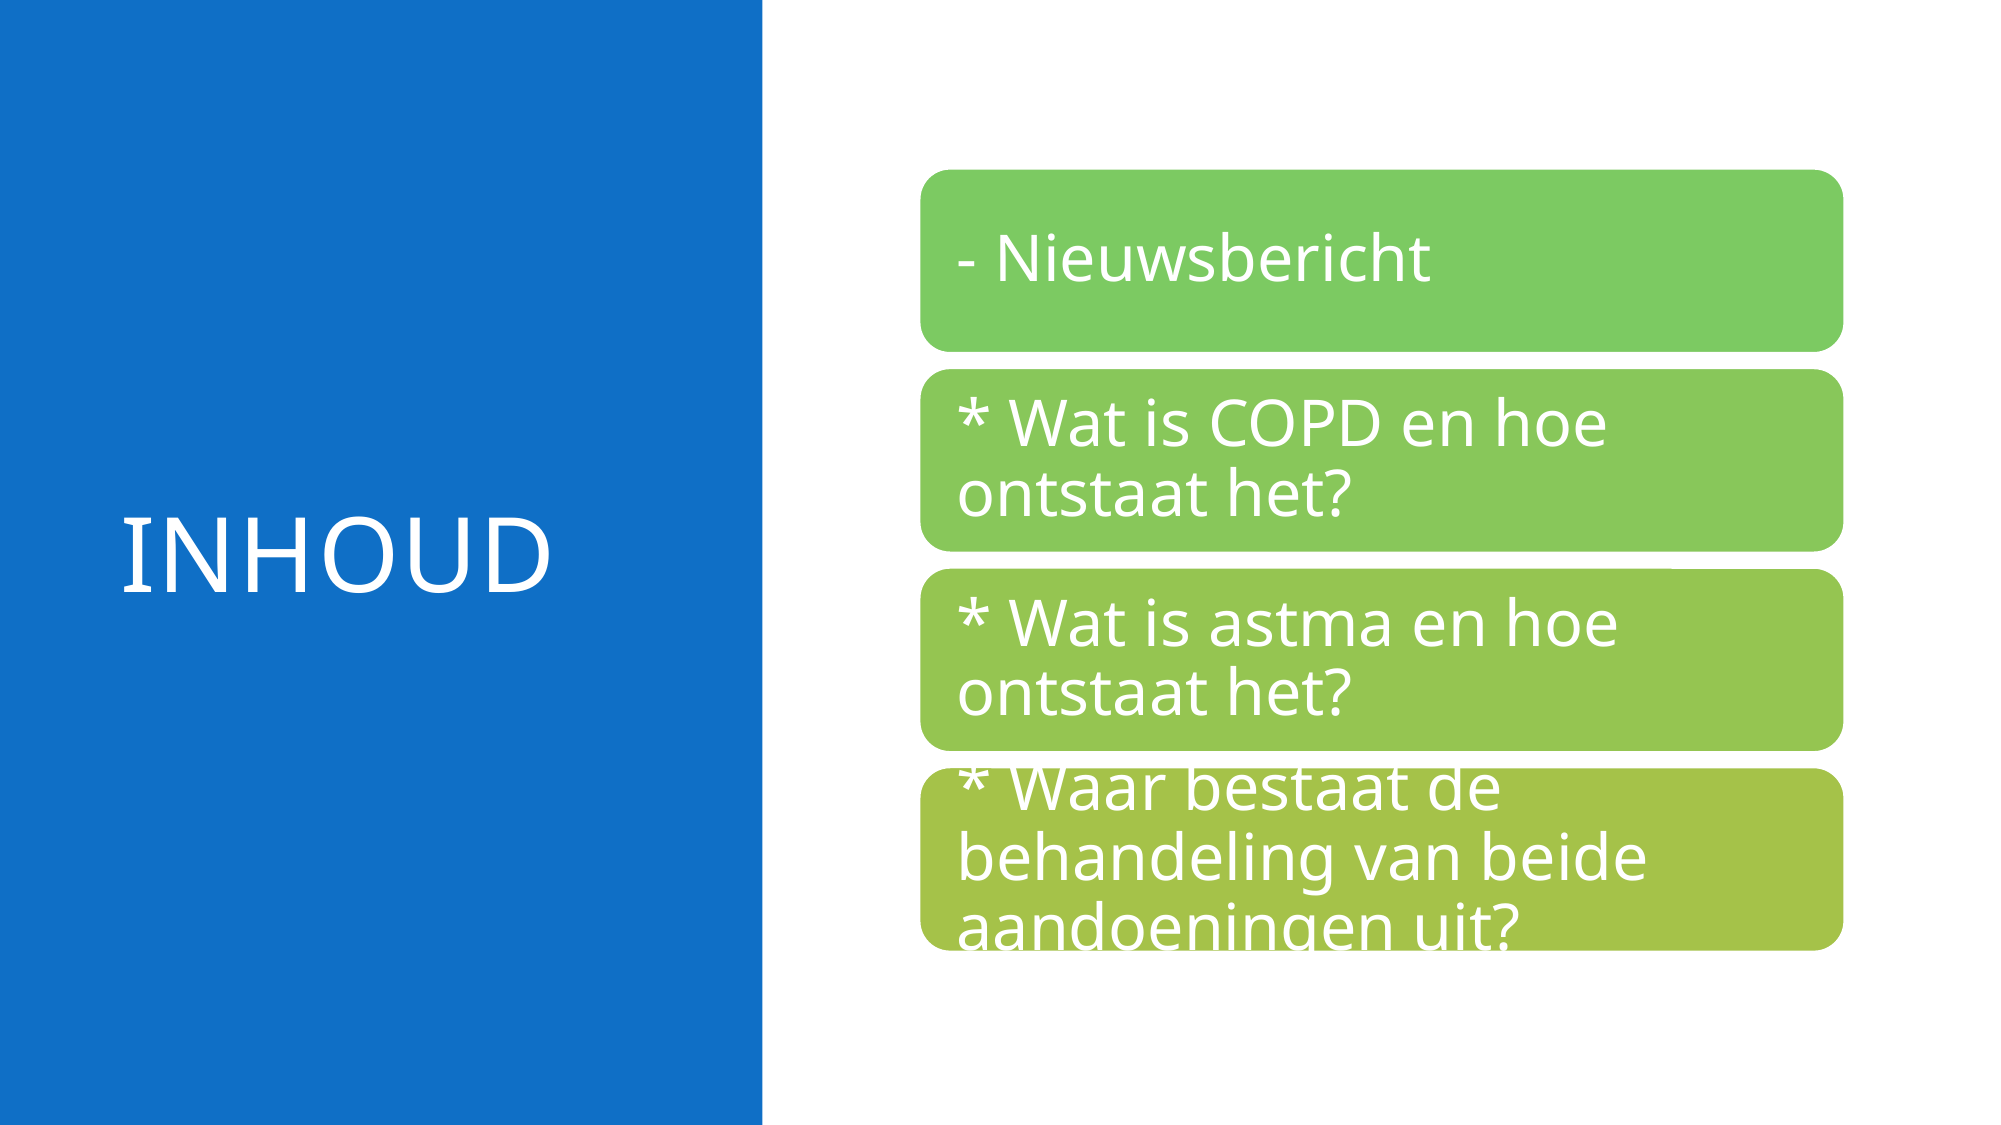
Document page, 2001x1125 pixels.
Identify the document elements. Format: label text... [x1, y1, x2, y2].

title INhoud [105, 105, 666, 1020]
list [918, 156, 1845, 964]
text_box [0, 0, 764, 1125]
